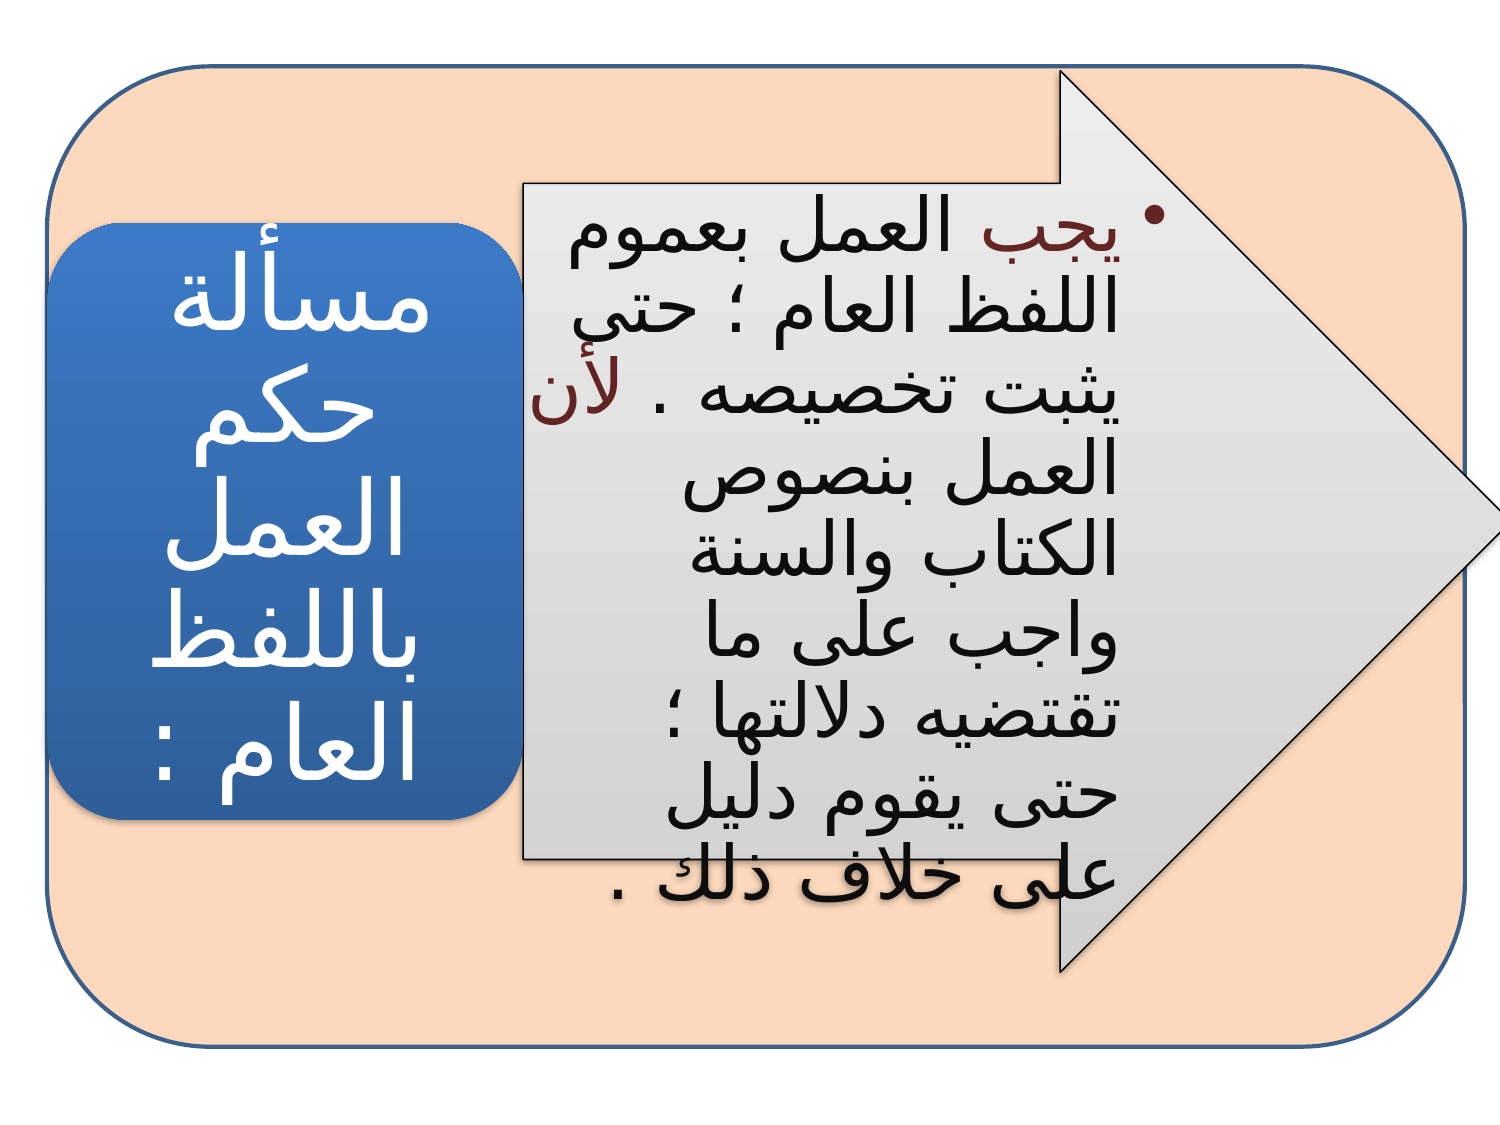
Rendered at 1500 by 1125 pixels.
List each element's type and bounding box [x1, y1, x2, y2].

text_box [46, 70, 1500, 973]
text_box [175, 64, 1337, 68]
text_box [75, 980, 1436, 1049]
